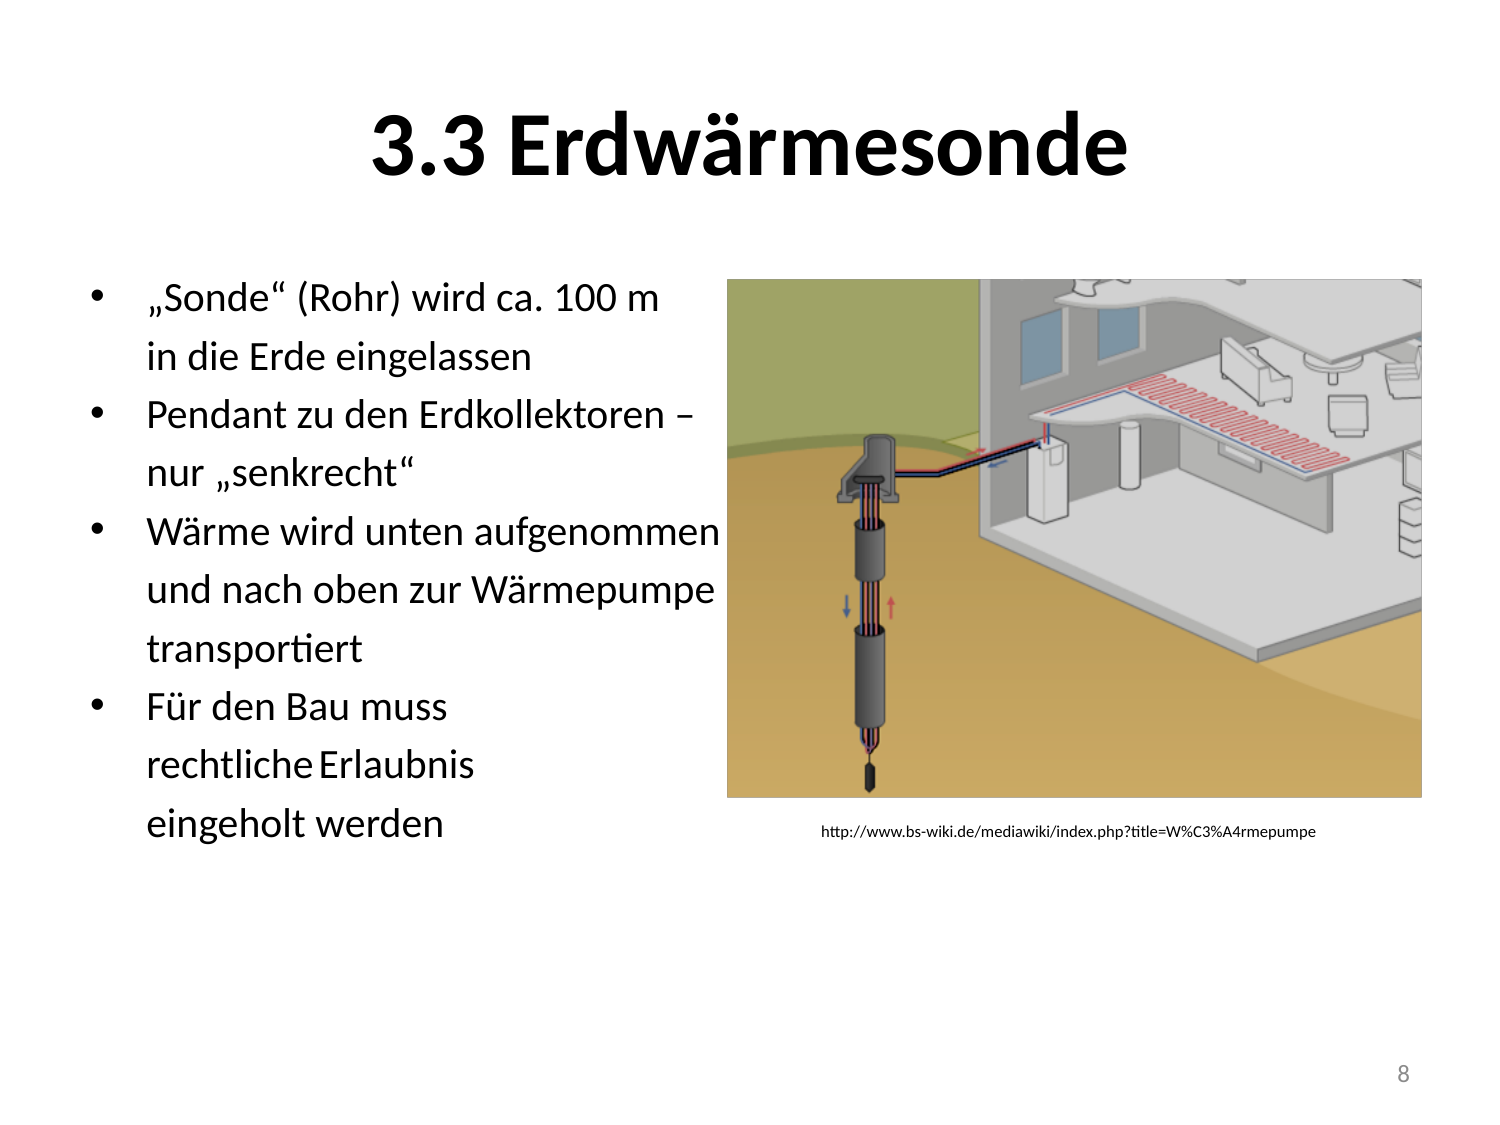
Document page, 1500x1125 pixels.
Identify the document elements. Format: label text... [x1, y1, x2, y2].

picture [726, 278, 1423, 799]
list „Sonde“ (Rohr) wird ca. 100 m in die Erde eingelassen Pendant zu den Erdkollektoren – nur „senkrecht“ Wärme wird unten aufgenommen und nach oben zur Wärmepumpe transportiert Für den Bau muss rechtliche Erlaubnis eingeholt werden http://www.bs-wiki.de/mediawiki/index.php?title=W%C3%A4rmepumpe [75, 262, 1447, 1125]
slide_number 8 [1074, 1042, 1425, 1103]
title 3.3 Erdwärmesonde [75, 45, 1425, 233]
